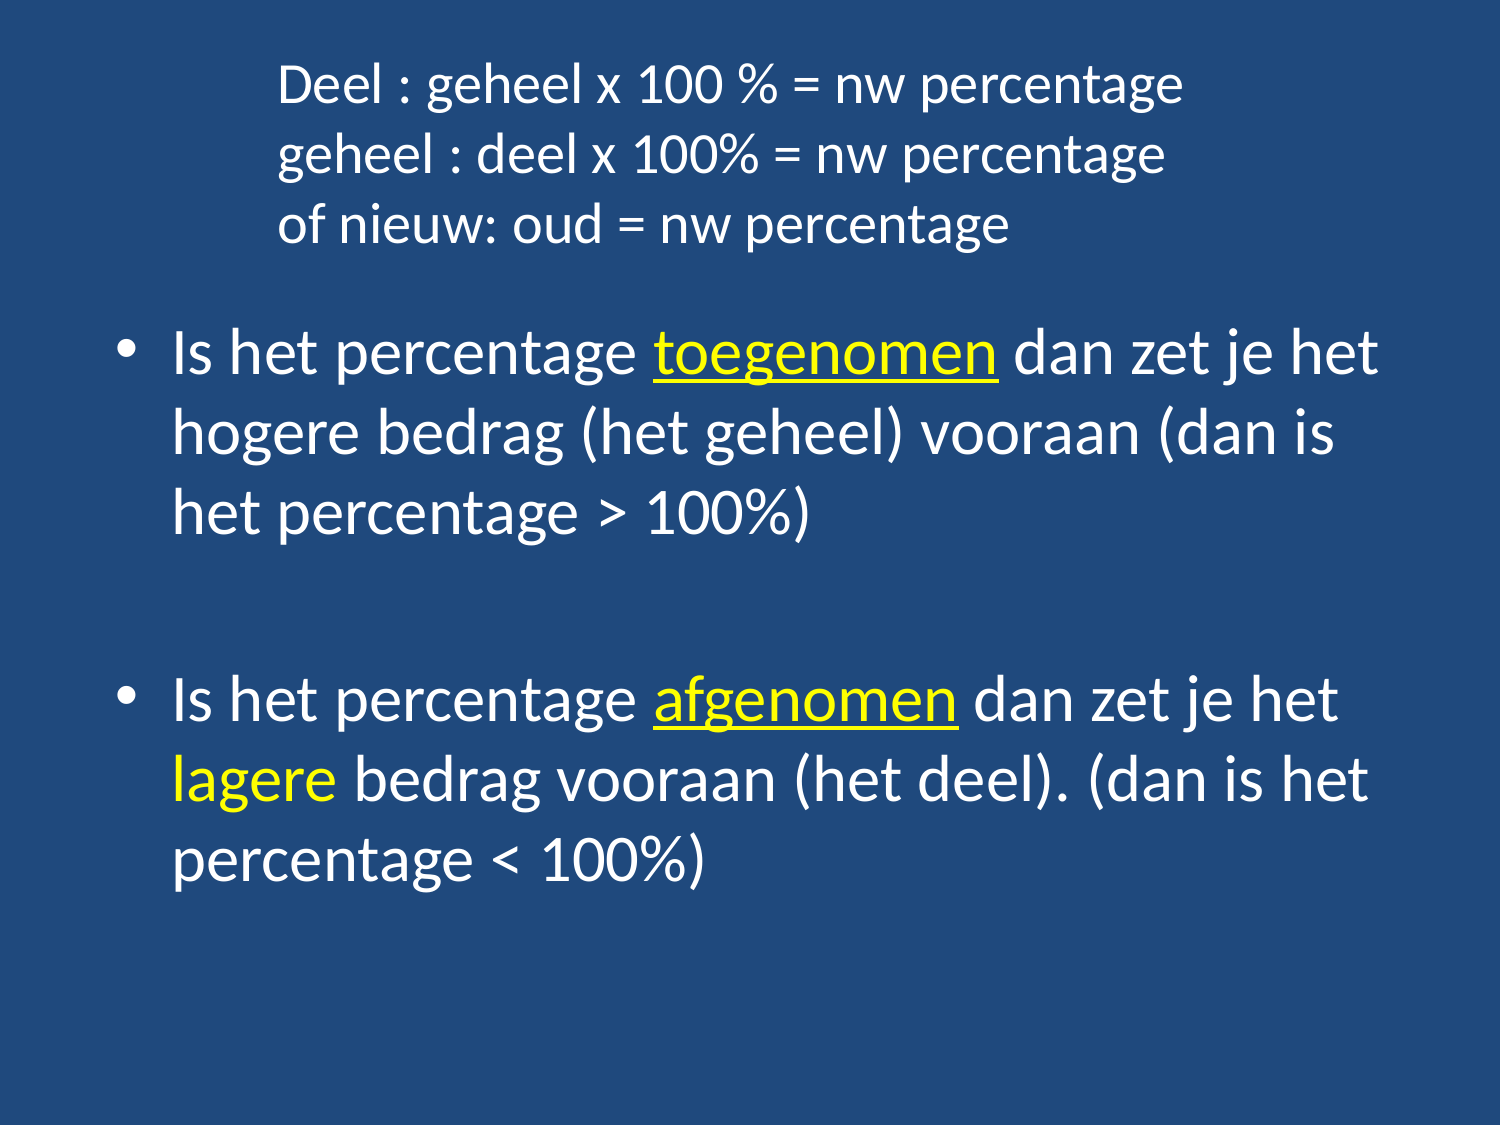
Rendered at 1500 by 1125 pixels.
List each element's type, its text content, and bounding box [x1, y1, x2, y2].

list Is het percentage toegenomen dan zet je het hogere bedrag (het geheel) vooraan (dan is het percentage > 100%) Is het percentage afgenomen dan zet je het lagere bedrag vooraan (het deel). (dan is het percentage < 100%) [99, 299, 1450, 1043]
text_box Deel : geheel x 100 % = nw percentage geheel : deel x 100% = nw percentage of nieuw: oud = nw percentage [262, 37, 1238, 263]
